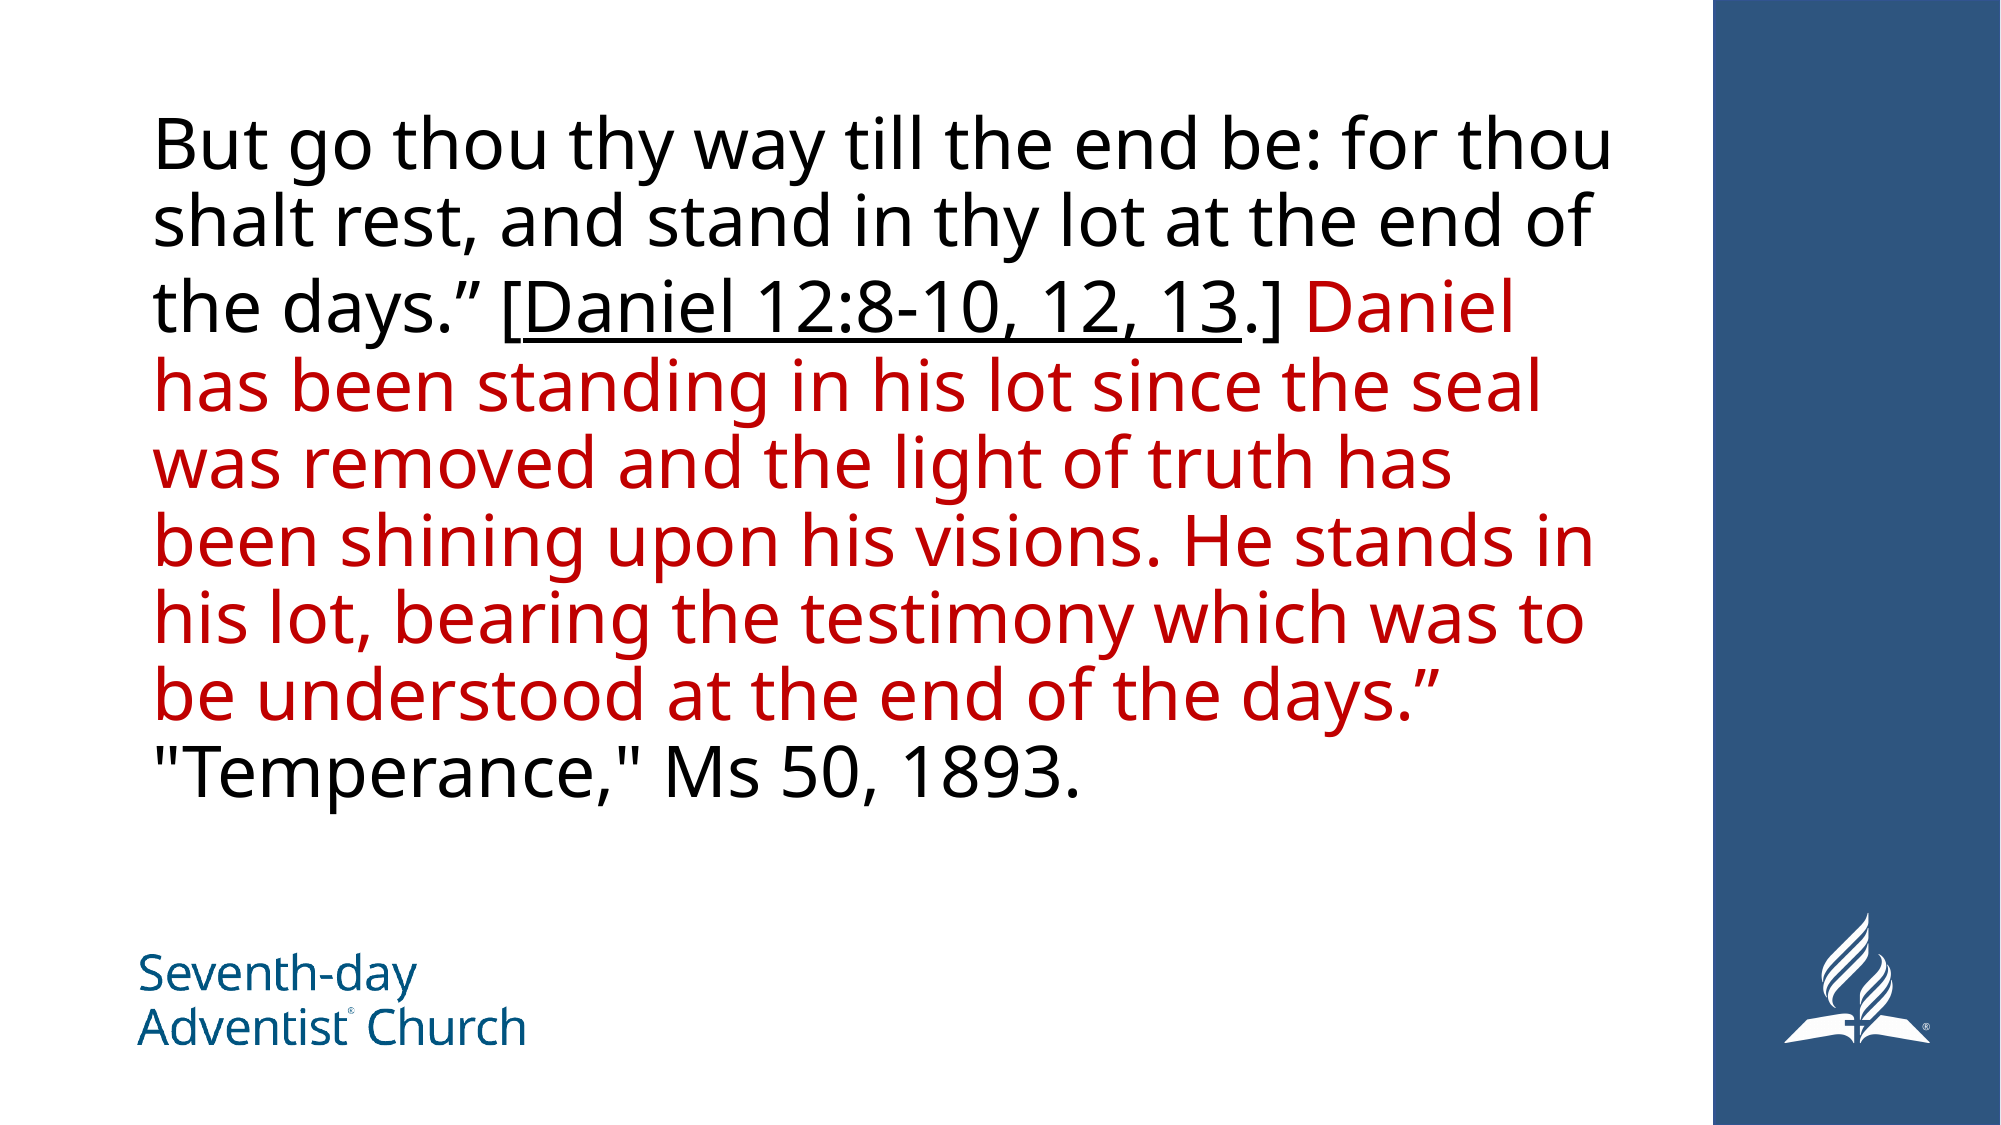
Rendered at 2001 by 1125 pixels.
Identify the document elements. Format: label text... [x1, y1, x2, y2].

picture [120, 911, 537, 1073]
picture [1771, 892, 1943, 1064]
title But go thou thy way till the end be: for thou shalt rest, and stand in thy lot at the end of the days.” [Daniel 12:8-10, 12, 13.] Daniel has been standing in his lot since the seal was removed and the light of truth has been shining upon his visions. He stands in his lot, bearing the testimony which was to be understood at the end of the days.” "Temperance," Ms 50, 1893. [137, 59, 1639, 916]
